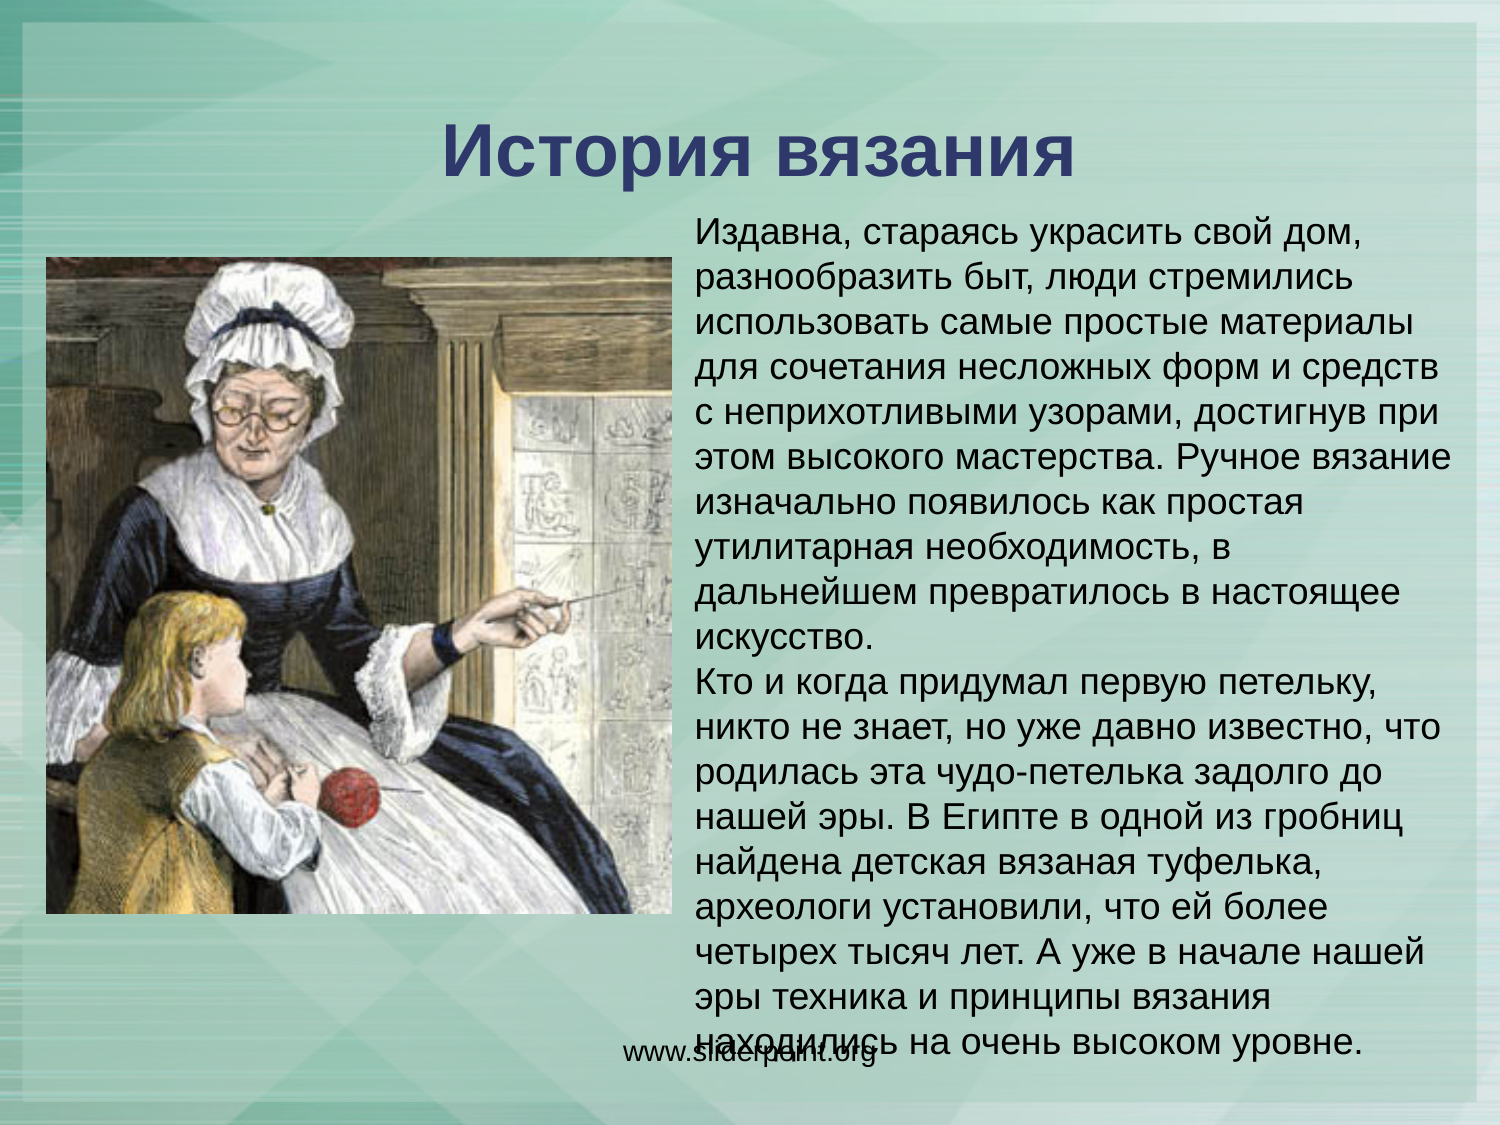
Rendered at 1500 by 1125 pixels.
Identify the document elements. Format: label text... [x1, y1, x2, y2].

subtitle Издавна, стараясь украсить свой дом, разнообразить быт, люди стремились использовать самые простые материалы для сочетания несложных форм и средств с неприхотливыми узорами, достигнув при этом высокого мастерства. Ручное вязание изначально появилось как простая утилитарная необходимость, в дальнейшем превратилось в настоящее искусство. Кто и когда придумал первую петельку, никто не знает, но уже давно известно, что родилась эта чудо-петелька задолго до нашей эры. В Египте в одной из гробниц найдена детская вязаная туфелька, археологи установили, что ей более четырех тысяч лет. А уже в начале нашей эры техника и принципы вязания находились на очень высоком уровне. [679, 198, 1477, 1008]
footer www.sliderpoint.org [512, 1024, 988, 1103]
picture [0, 0, 1500, 1125]
title История вязания [81, 70, 1438, 200]
